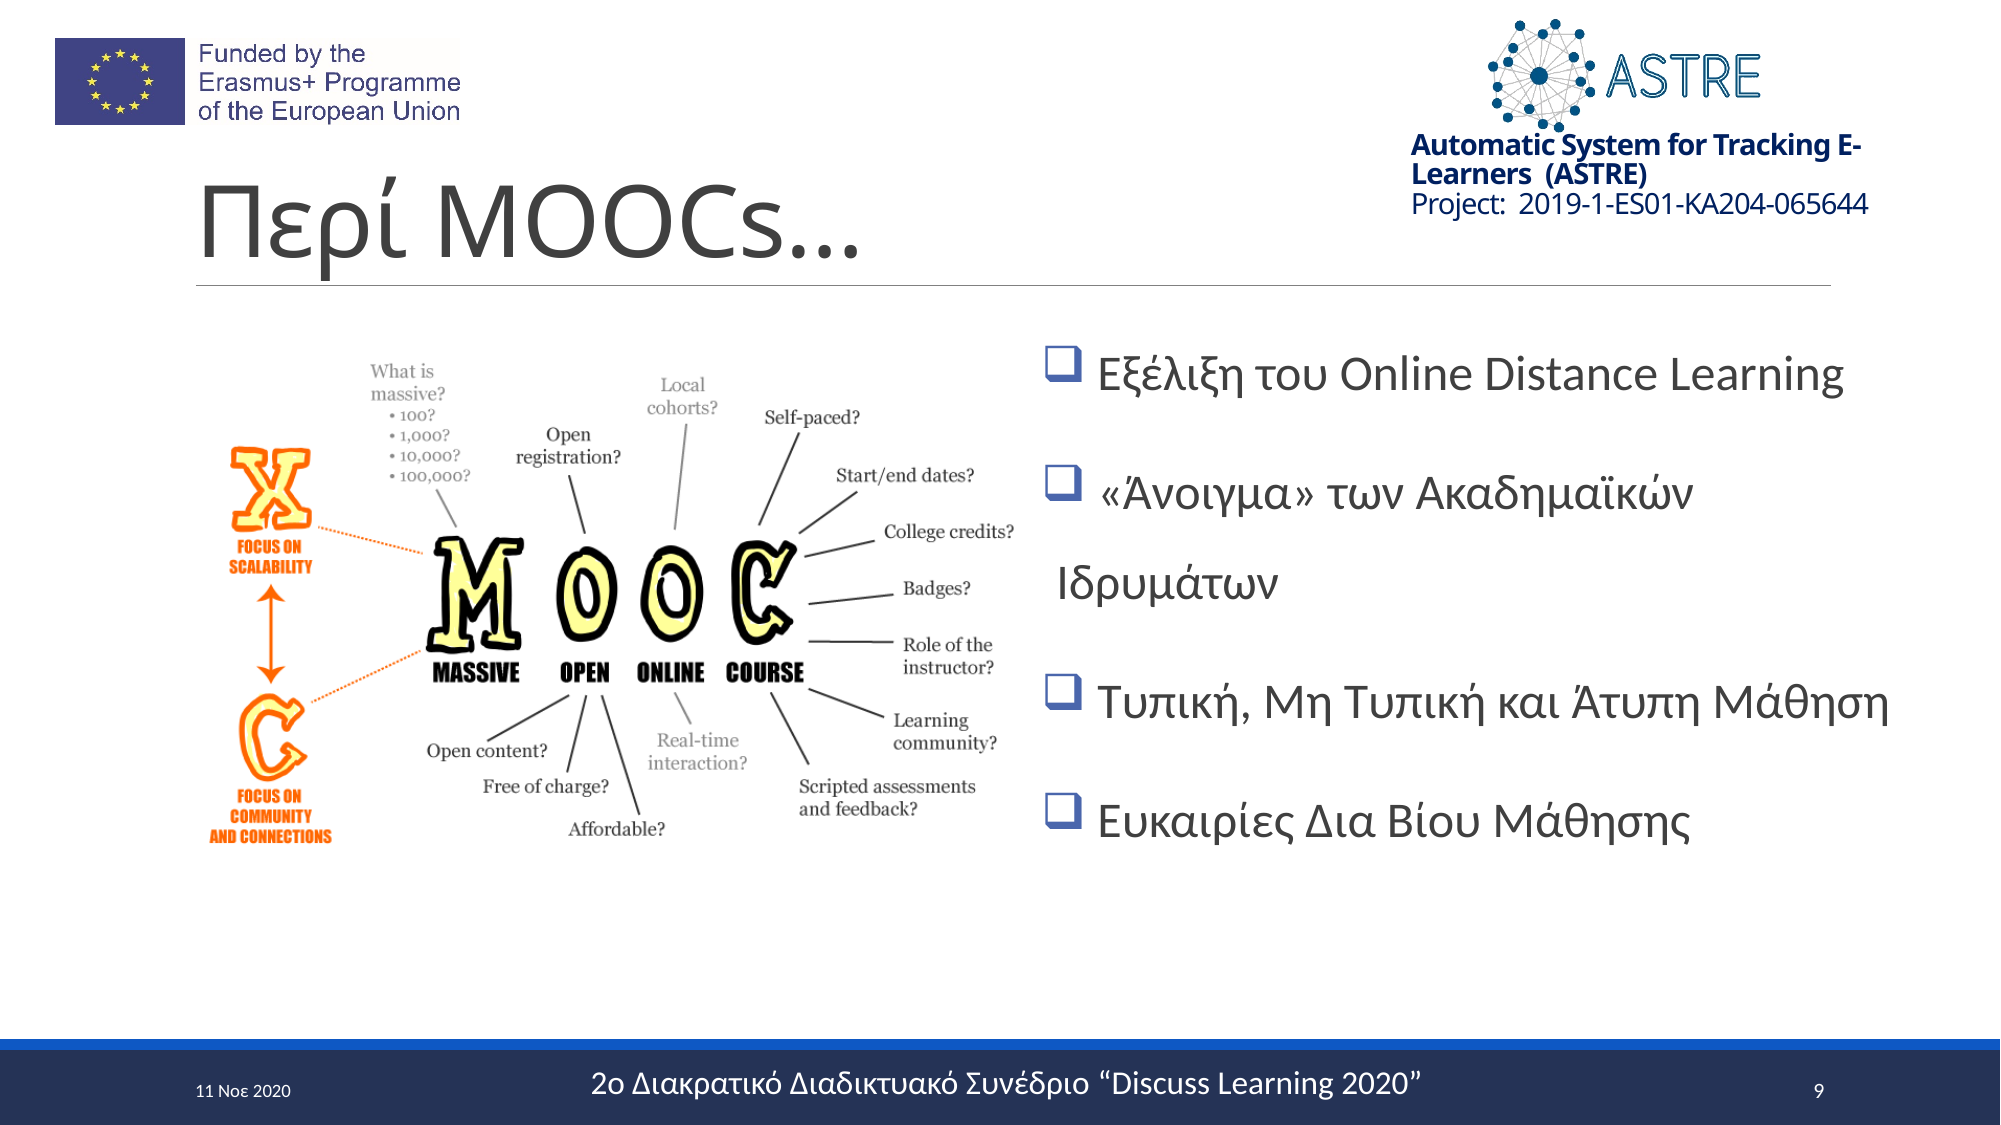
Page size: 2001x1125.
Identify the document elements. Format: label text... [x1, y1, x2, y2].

picture [179, 342, 1042, 885]
slide_number 11 Νοε 2020 [180, 1059, 586, 1120]
list Εξέλιξη του Online Distance Learning «Άνοιγμα» των Ακαδημαϊκών Ιδρυμάτων Τυπική, Μη Τυπική και Άτυπη Μάθηση Ευκαιρίες Δια Βίου Μάθησης [1041, 302, 1903, 1002]
picture [1465, 7, 1783, 47]
slide_number 9 [1624, 1059, 1840, 1120]
title Περί MOOCs… [180, 47, 1830, 285]
picture [55, 38, 460, 125]
